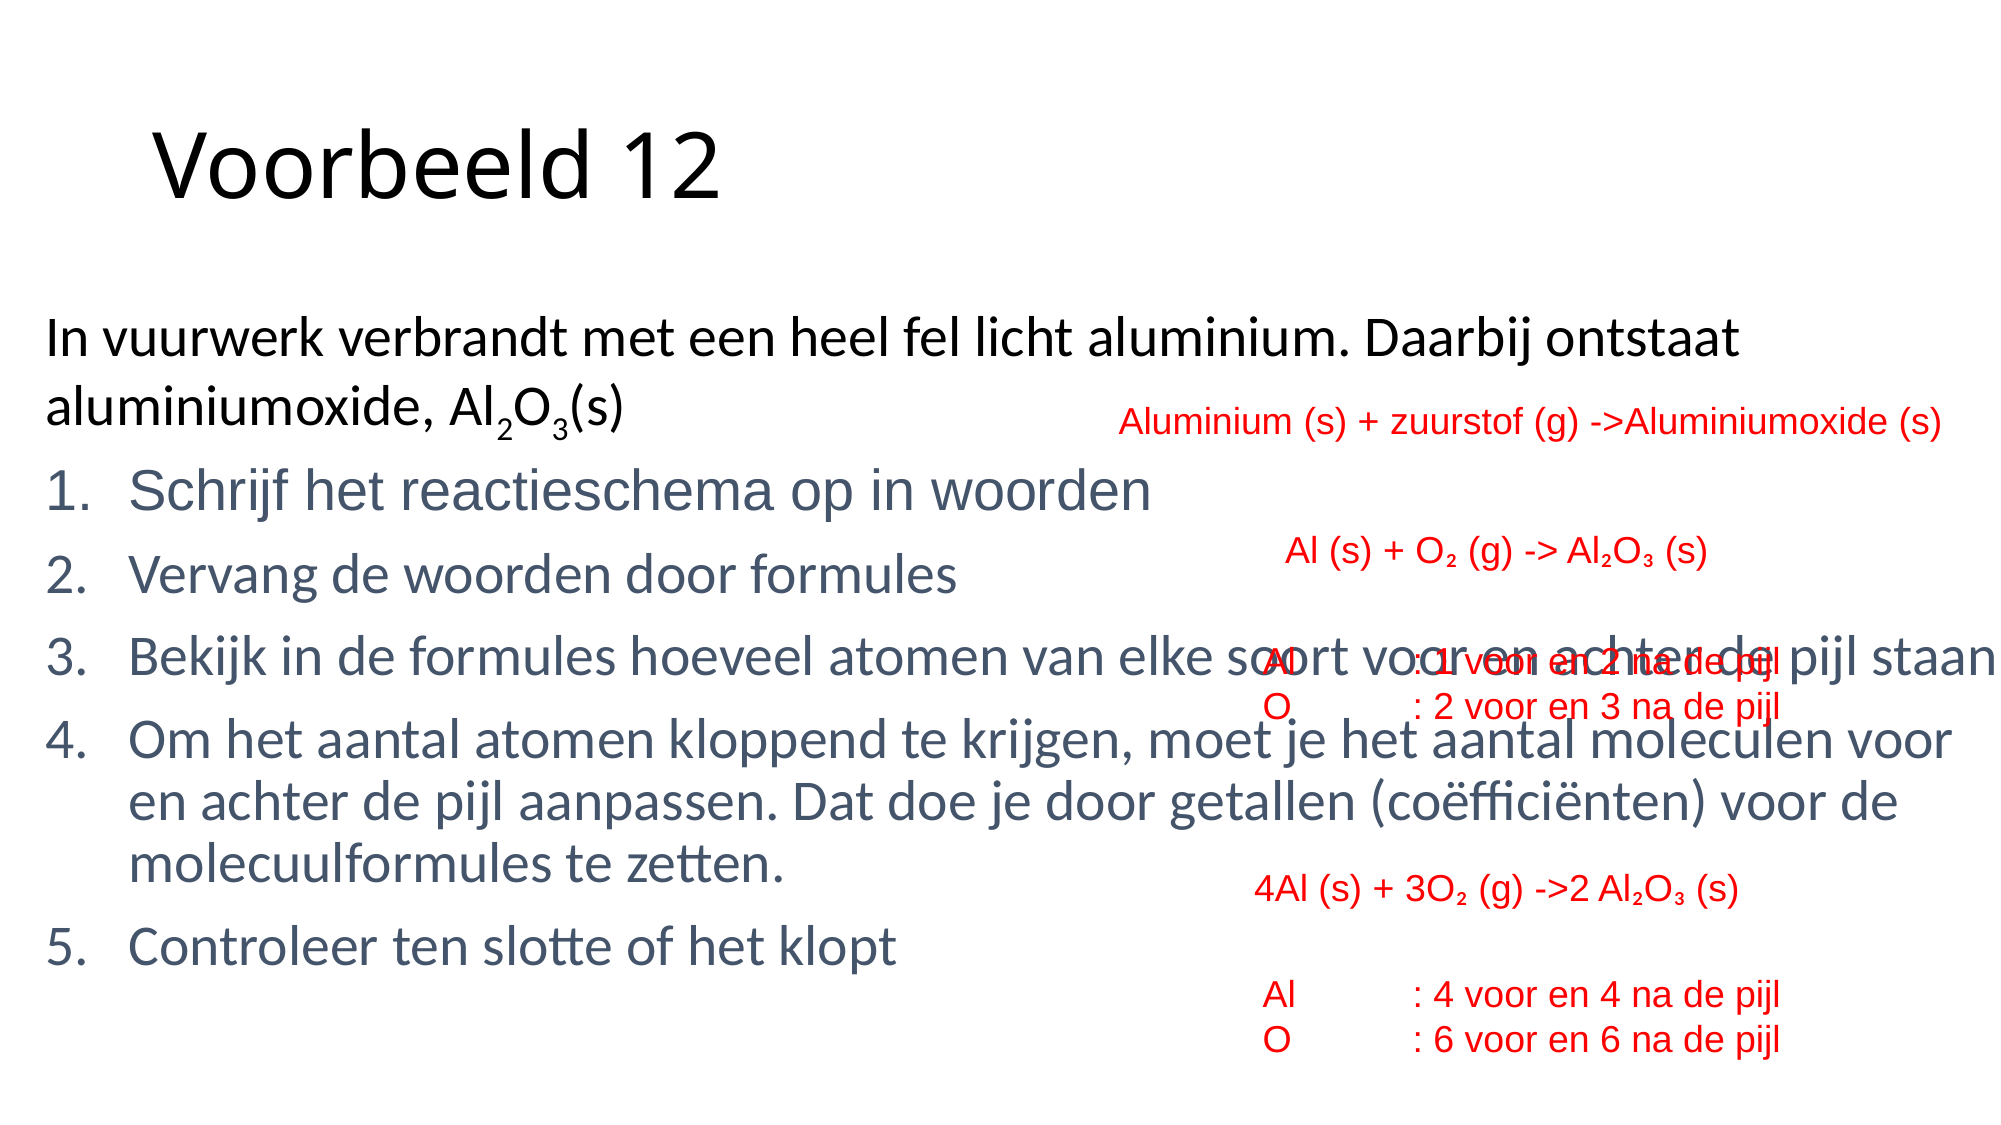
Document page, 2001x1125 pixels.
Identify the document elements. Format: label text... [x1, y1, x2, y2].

text_box Al (s) + O₂ (g) -> Al₂O₃ (s) [1270, 517, 1724, 579]
text_box Al : 4 voor en 4 na de pijl O : 6 voor en 6 na de pijl [1248, 963, 1796, 1068]
text_box Aluminium (s) + zuurstof (g) ->Aluminiumoxide (s) [1103, 388, 1958, 450]
list In vuurwerk verbrandt met een heel fel licht aluminium. Daarbij ontstaat aluminiumoxide, Al2O3(s) Schrijf het reactieschema op in woorden Vervang de woorden door formules Bekijk in de formules hoeveel atomen van elke soort voor en achter de pijl staan. Om het aantal atomen kloppend te krijgen, moet je het aantal moleculen voor en achter de pijl aanpassen. Dat doe je door getallen (coëfficiënten) voor de molecuulformules te zetten. Controleer ten slotte of het klopt [30, 299, 2000, 1014]
text_box 4Al (s) + 3O₂ (g) ->2 Al₂O₃ (s) [1239, 855, 1755, 917]
text_box Al : 1 voor en 2 na de pijl O : 2 voor en 3 na de pijl [1248, 629, 1796, 734]
title Voorbeeld 12 [137, 59, 1863, 278]
